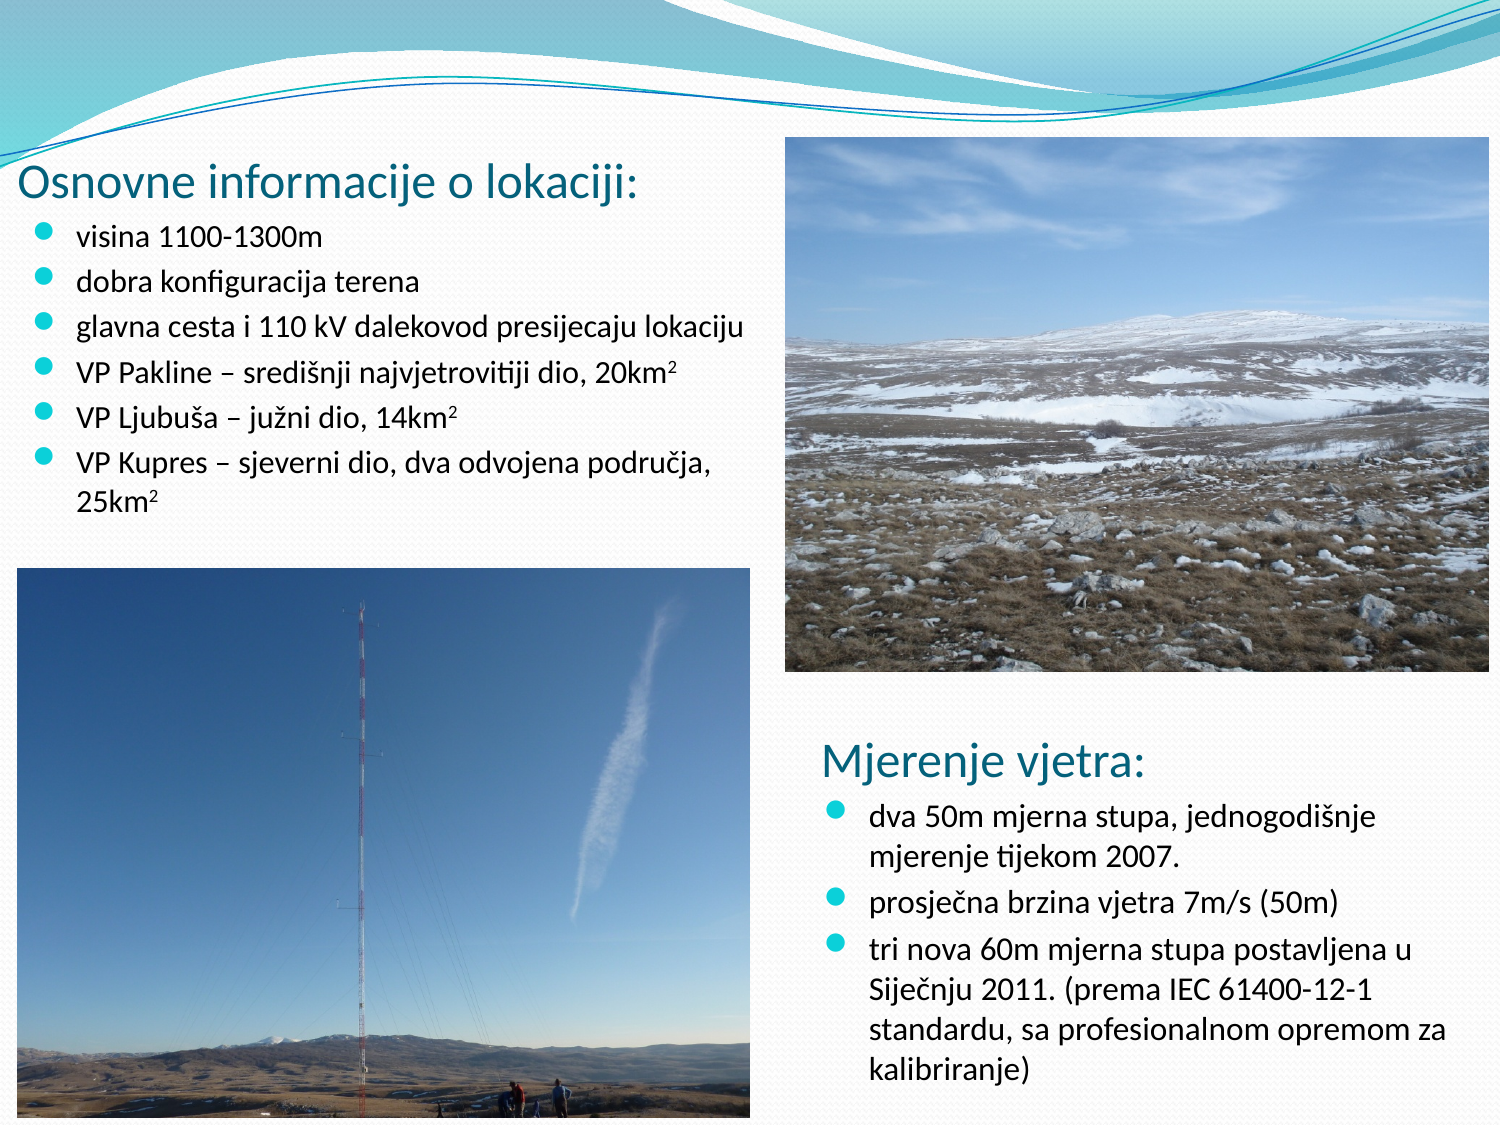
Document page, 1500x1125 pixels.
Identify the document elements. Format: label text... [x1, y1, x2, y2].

text_box Osnovne informacije o lokaciji: [17, 125, 1368, 208]
text_box dva 50m mjerna stupa, jednogodišnje mjerenje tijekom 2007. prosječna brzina vjetra 7m/s (50m) tri nova 60m mjerna stupa postavljena u Siječnju 2011. (prema IEC 61400-12-1 standardu, sa profesionalnom opremom za kalibriranje) [808, 786, 1500, 1094]
picture [17, 568, 751, 1118]
picture [785, 136, 1489, 672]
text_box Mjerenje vjetra: [820, 704, 1471, 786]
list visina 1100-1300m dobra konfiguracija terena glavna cesta i 110 kV dalekovod presijecaju lokaciju VP Pakline – središnji najvjetrovitiji dio, 20km2 VP Ljubuša – južni dio, 14km2 VP Kupres – sjeverni dio, dva odvojena područja, 25km2 [17, 208, 778, 528]
